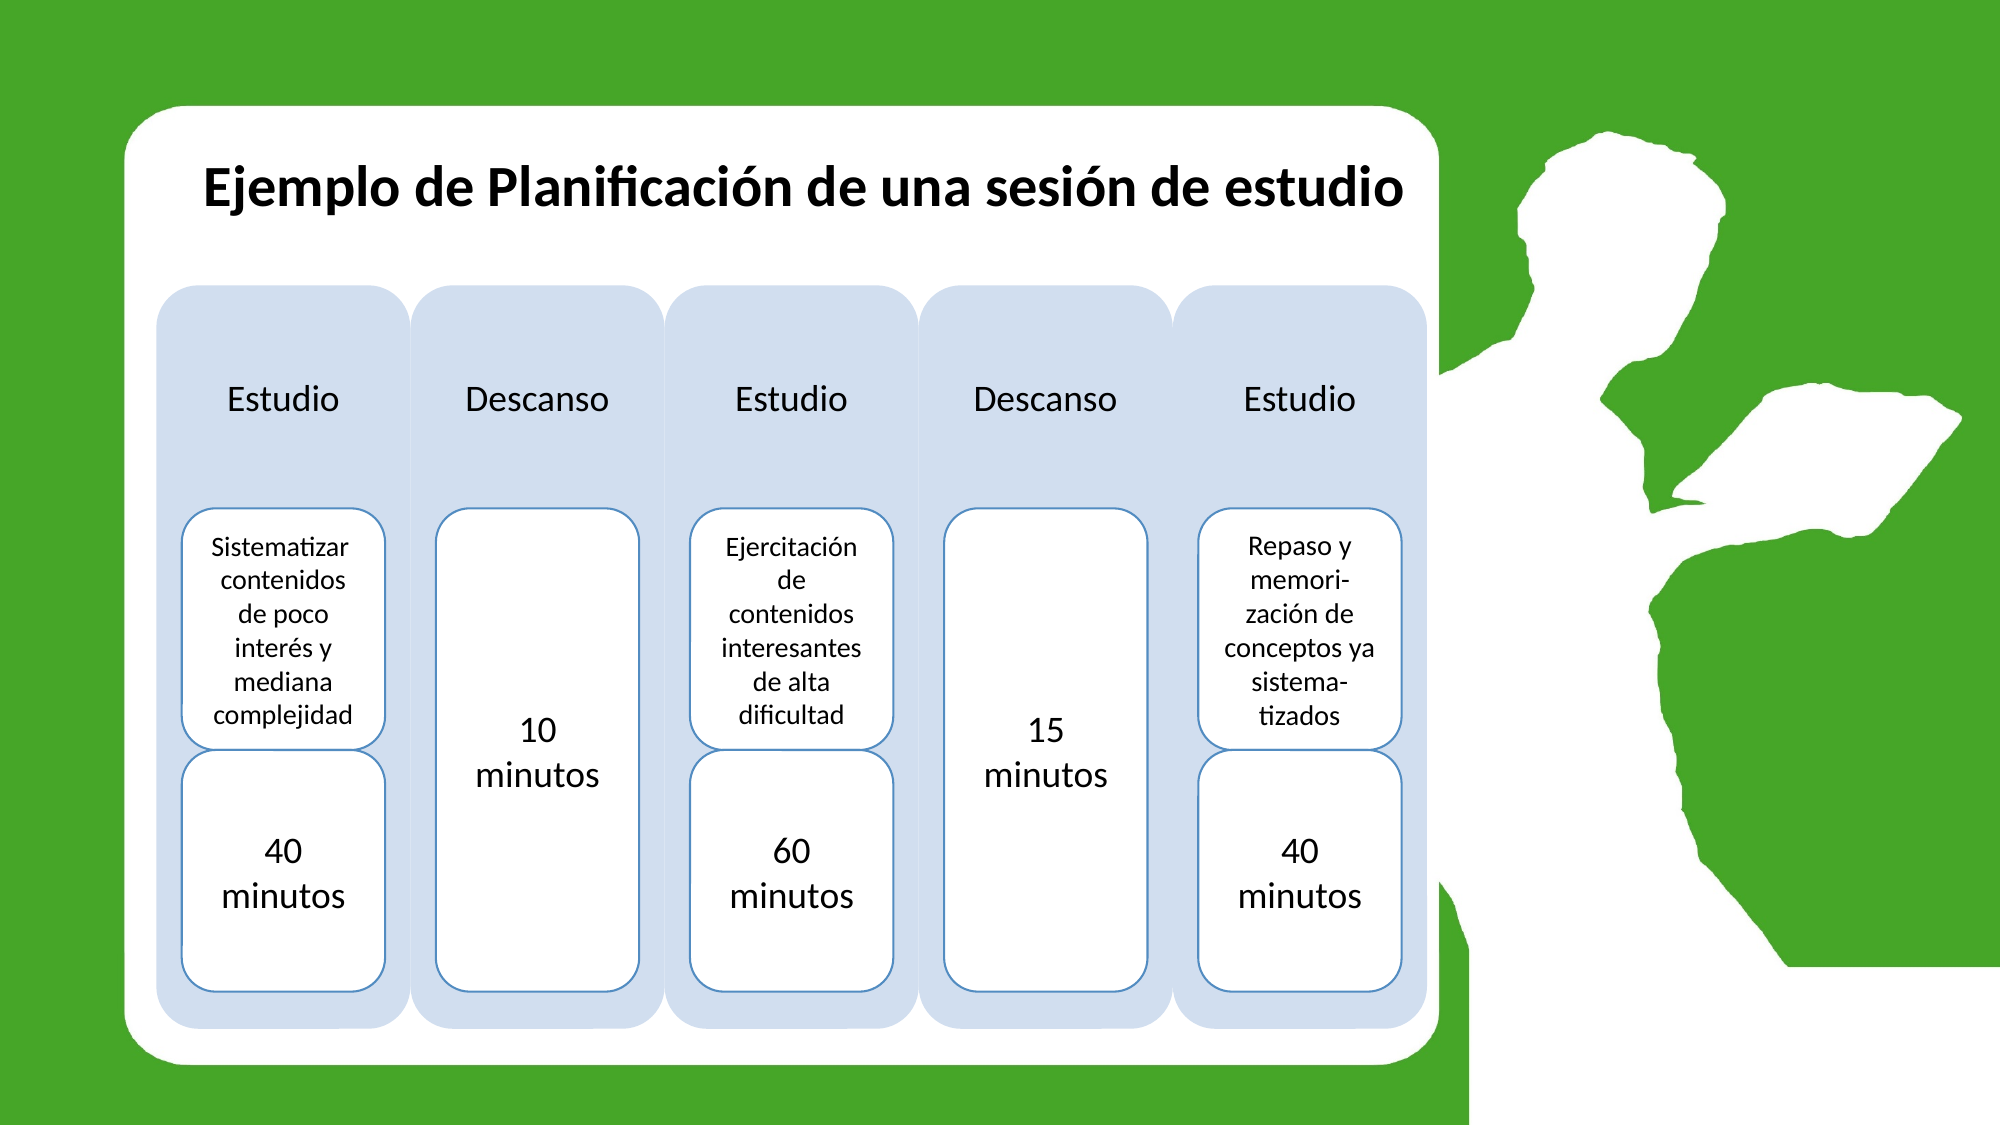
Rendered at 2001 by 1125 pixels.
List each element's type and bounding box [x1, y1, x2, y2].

picture [0, 0, 2000, 1125]
text_box [156, 285, 1427, 1029]
